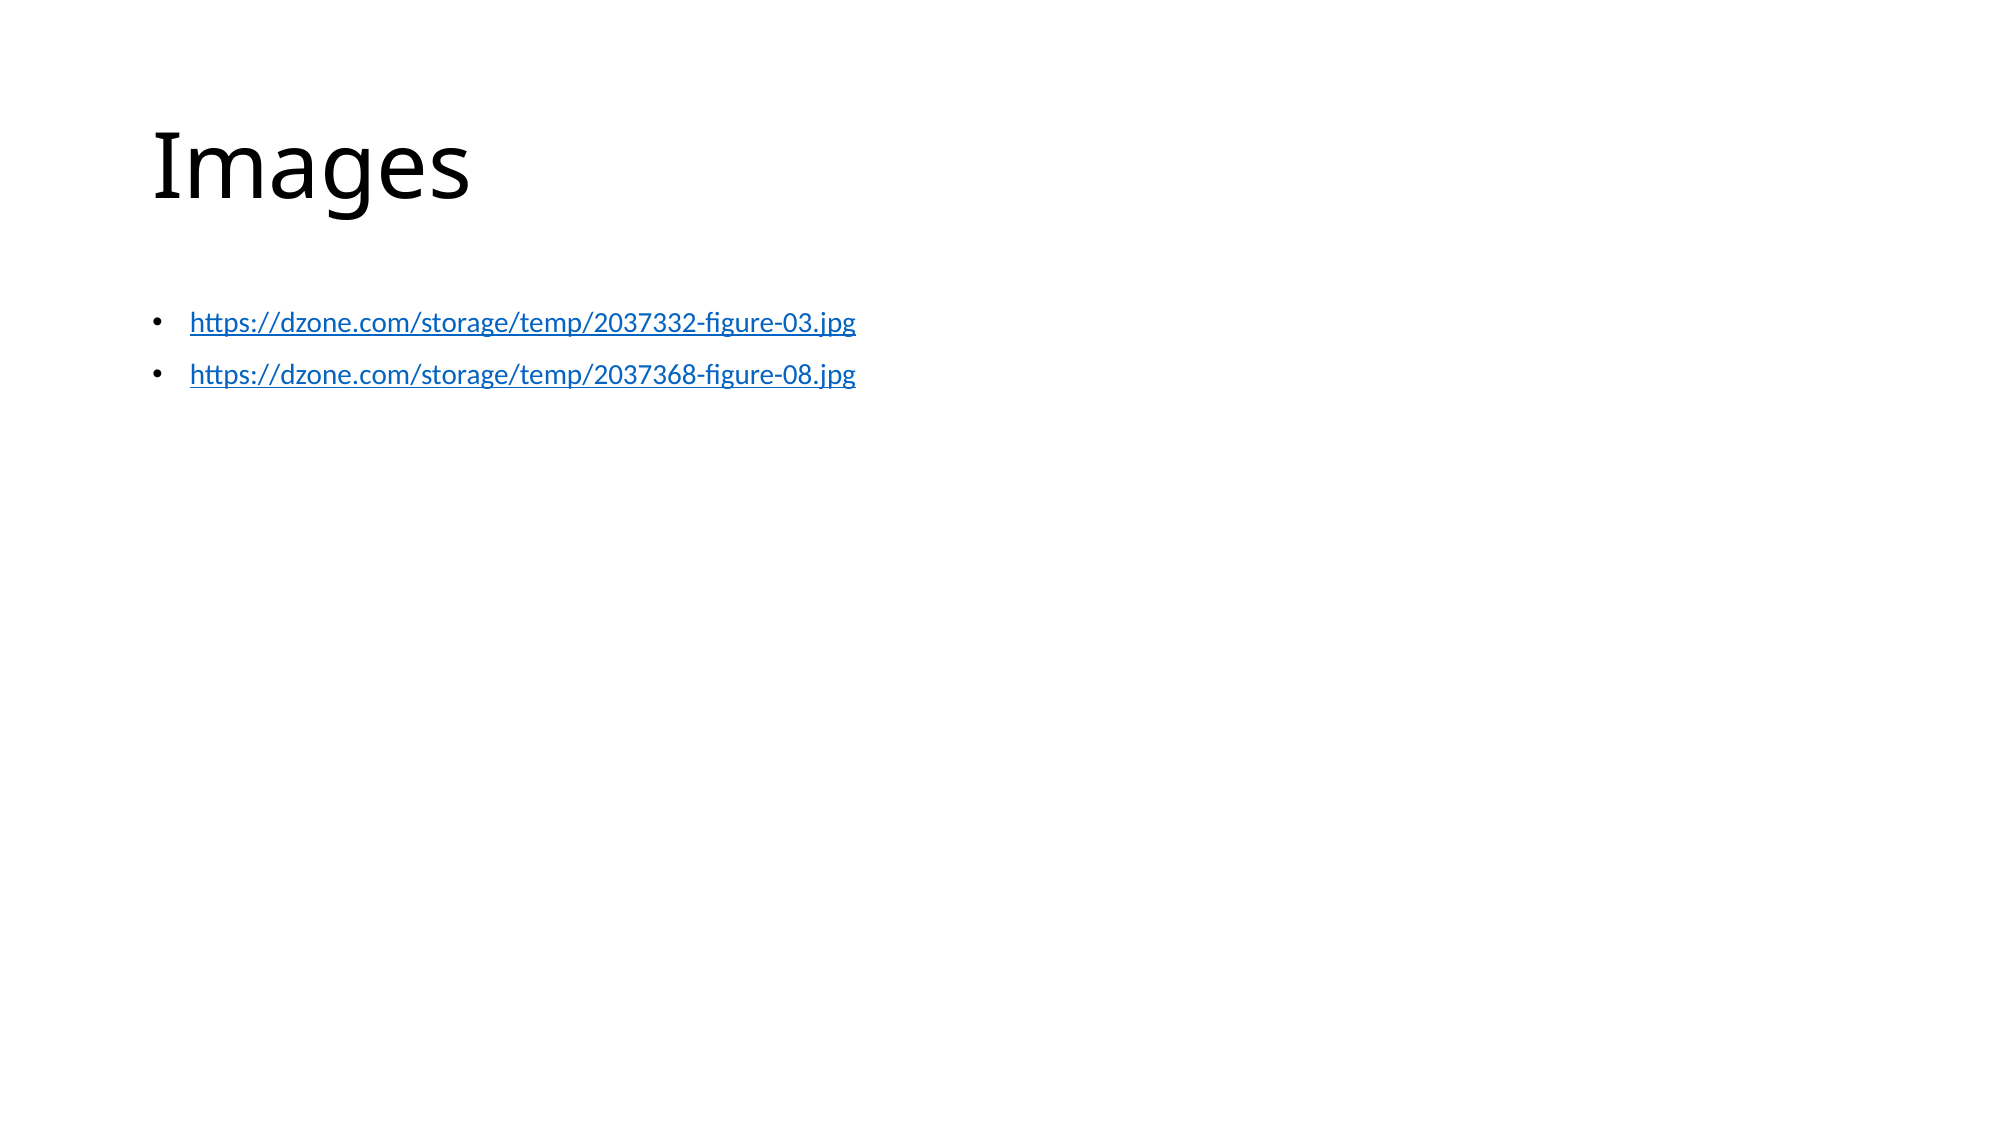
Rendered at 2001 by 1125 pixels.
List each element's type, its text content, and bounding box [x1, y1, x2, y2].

list https://dzone.com/storage/temp/2037332-figure-03.jpg https://dzone.com/storage/temp/2037368-figure-08.jpg [137, 299, 1863, 1014]
title Images [137, 59, 1863, 278]
